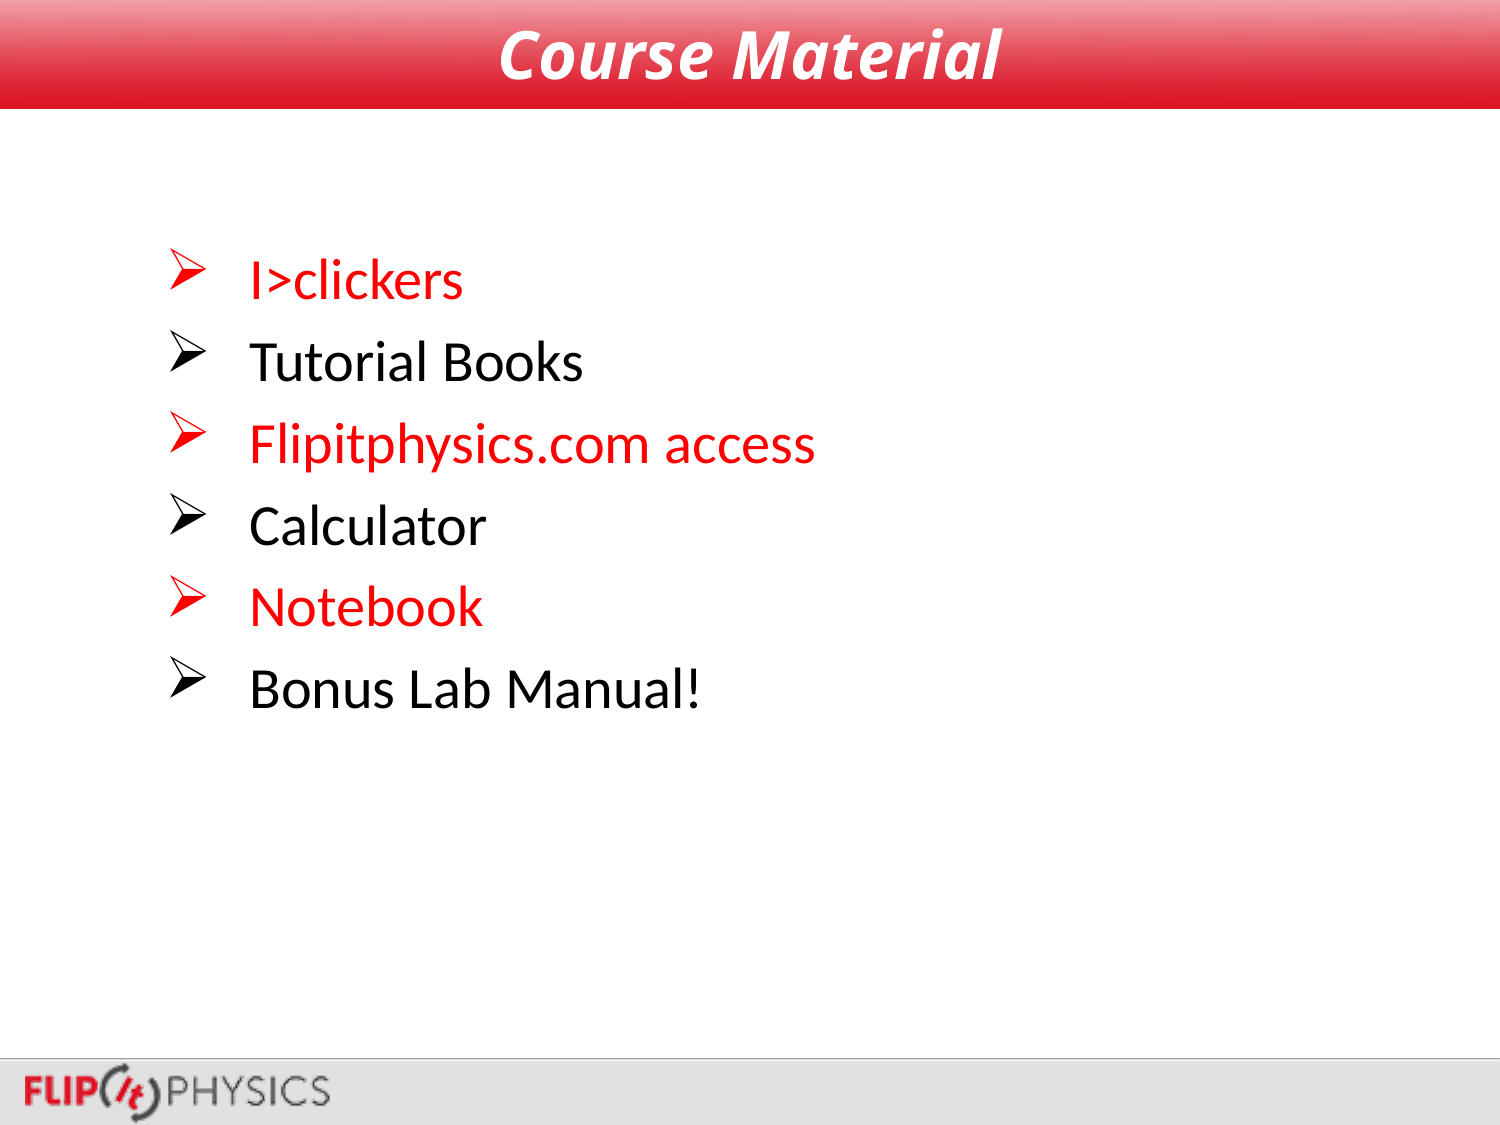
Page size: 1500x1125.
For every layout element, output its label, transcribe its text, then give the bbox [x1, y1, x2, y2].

picture [0, 1058, 1500, 1125]
title Course Material [75, 15, 1425, 91]
picture [0, 0, 1500, 109]
list I>clickers Tutorial Books Flipitphysics.com access Calculator Notebook Bonus Lab Manual! [75, 142, 1425, 1020]
